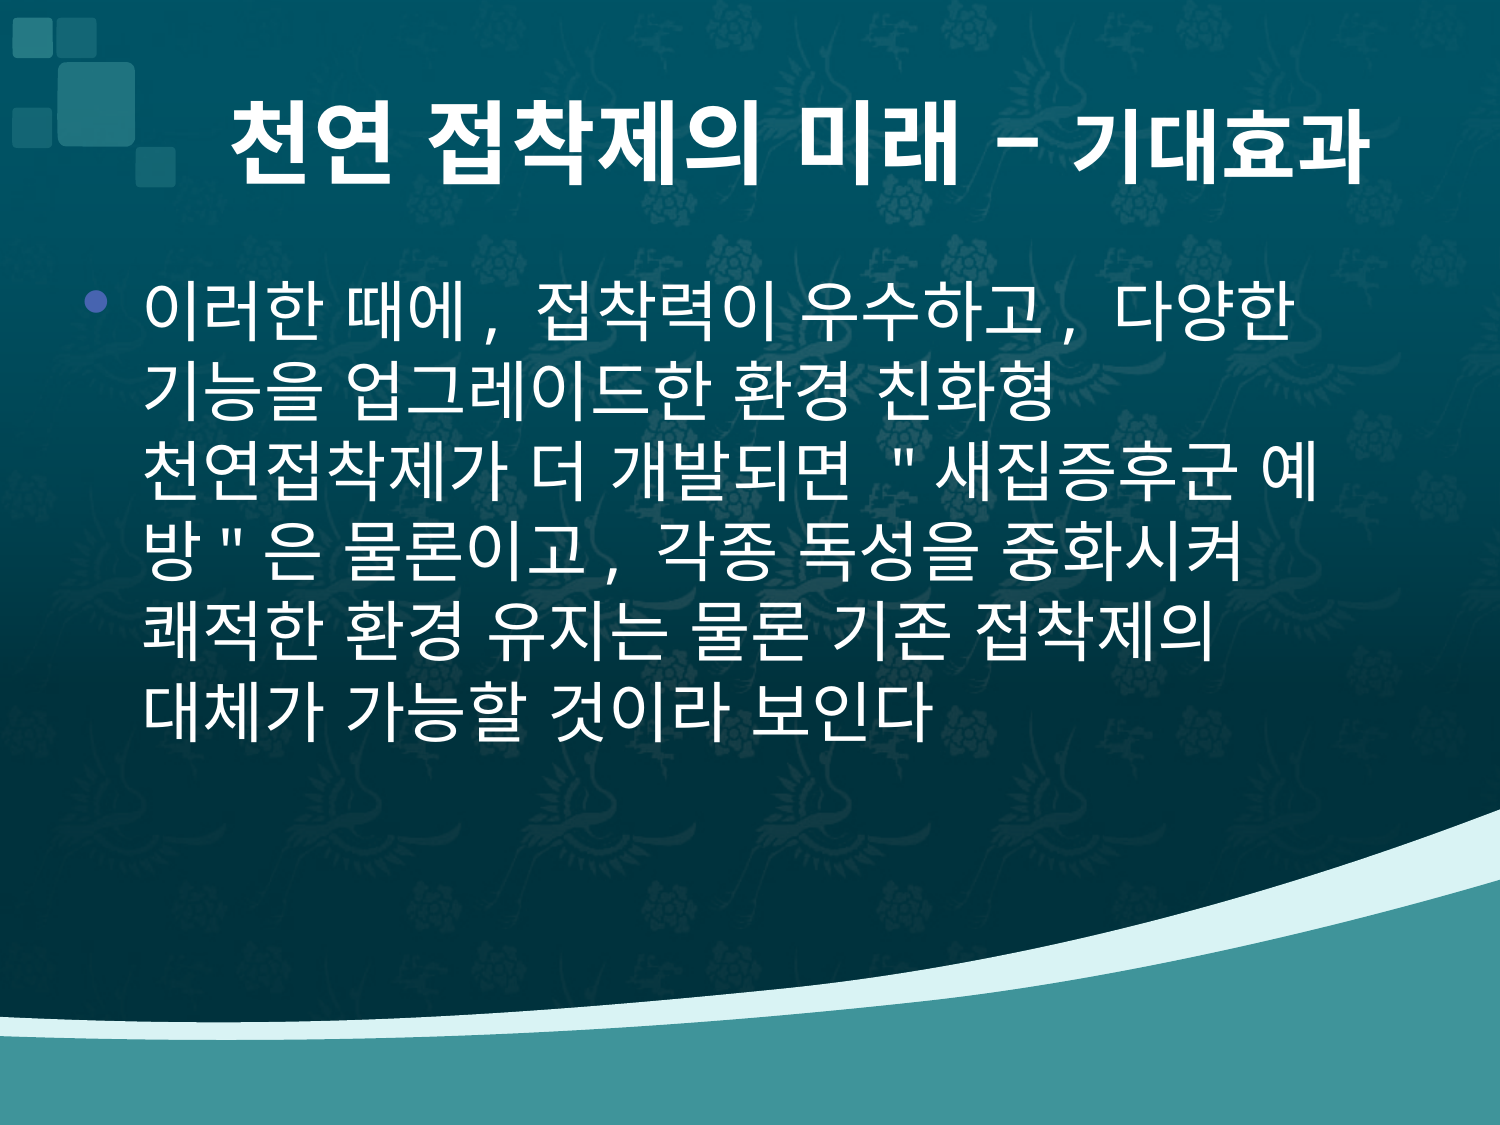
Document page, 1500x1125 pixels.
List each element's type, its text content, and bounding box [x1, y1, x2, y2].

title 천연 접착제의 미래 – 기대효과 [187, 58, 1414, 223]
list 이러한 때에, 접착력이 우수하고, 다양한 기능을 업그레이드한 환경 친화형 천연접착제가 더 개발되면 "새집증후군 예방"은 물론이고, 각종 독성을 중화시켜 쾌적한 환경 유지는 물론 기존 접착제의 대체가 가능할 것이라 보인다 [70, 262, 1425, 1005]
